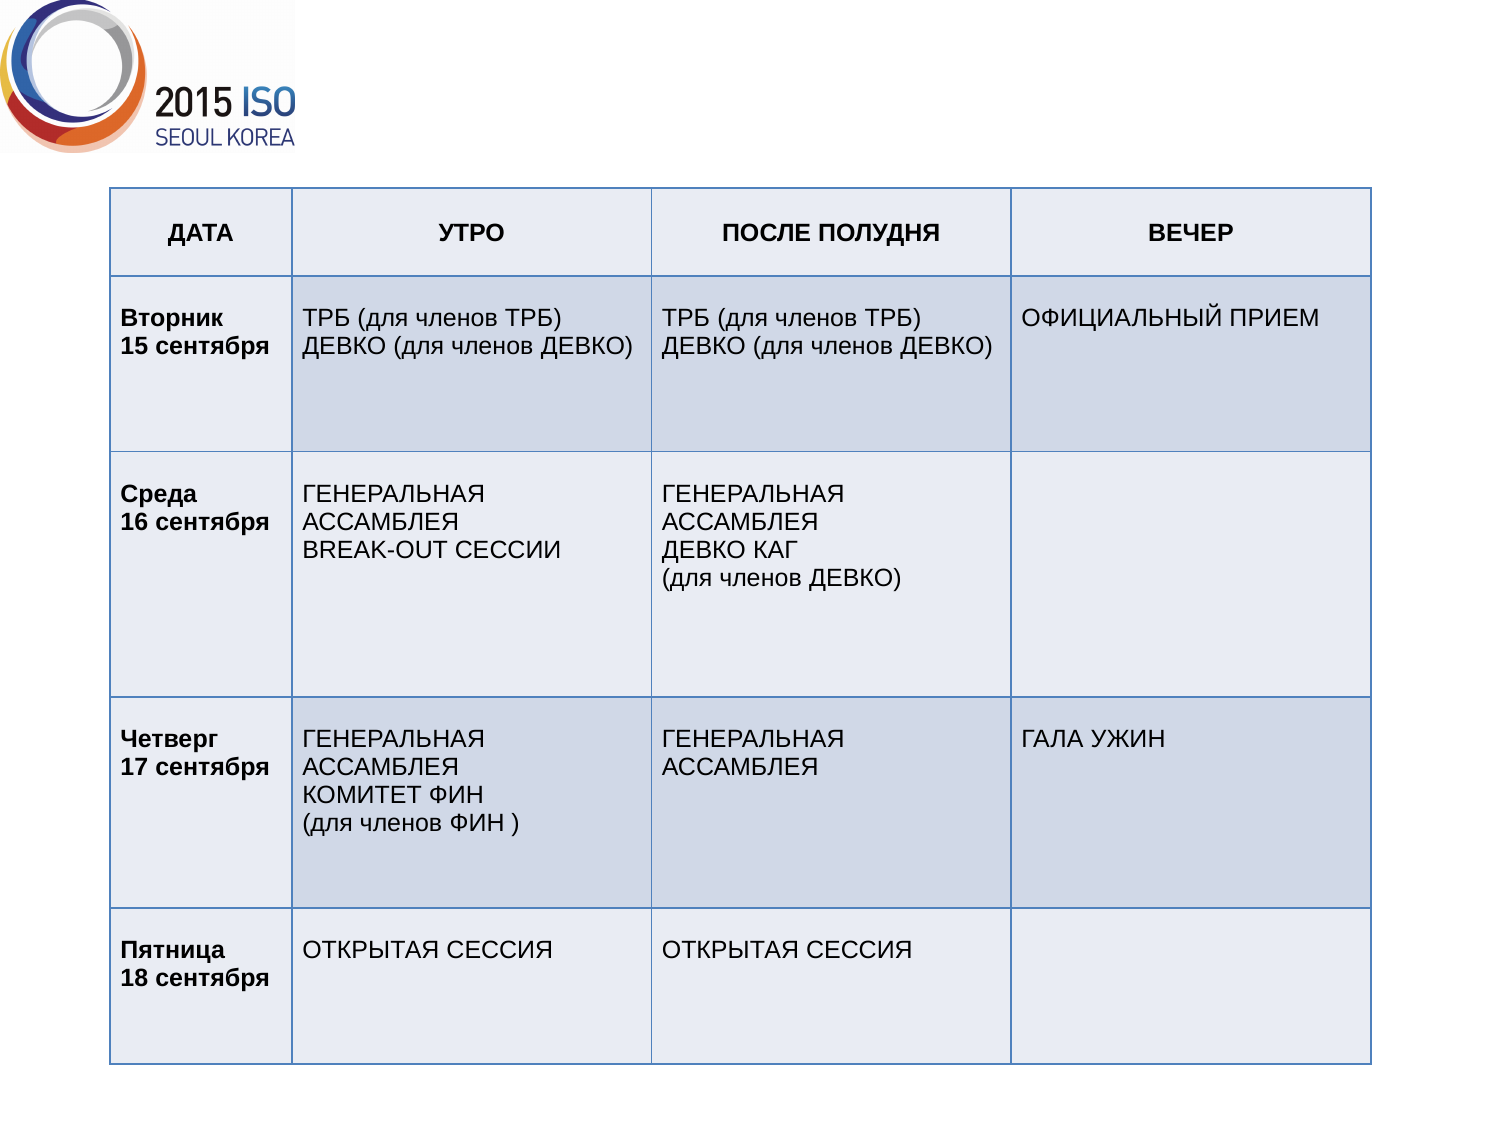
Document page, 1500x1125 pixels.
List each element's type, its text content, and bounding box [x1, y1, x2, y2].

table_cell ОФИЦИАЛЬНЫЙ ПРИЕМ [1012, 277, 1370, 451]
table_cell Среда 16 сентября [111, 452, 291, 696]
table_header ПОСЛЕ ПОЛУДНЯ [652, 189, 1010, 275]
table_cell [1012, 909, 1370, 1063]
picture [0, 0, 295, 153]
table_cell ГЕНЕРАЛЬНАЯ АССАМБЛЕЯ ДЕВКО КАГ (для членов ДЕВКО) [652, 452, 1010, 696]
table_cell ОТКРЫТАЯ СЕССИЯ [293, 909, 651, 1063]
table_cell Вторник 15 сентября [111, 277, 291, 451]
table_cell ГЕНЕРАЛЬНАЯ АССАМБЛЕЯ BREAK-OUT СЕССИИ [293, 452, 651, 696]
table_cell Четверг 17 сентября [111, 698, 291, 907]
table_cell Пятница 18 сентября [111, 909, 291, 1063]
table_header ДАТА [111, 189, 291, 275]
table_cell ГЕНЕРАЛЬНАЯ АССАМБЛЕЯ КОМИТЕТ ФИН (для членов ФИН ) [293, 698, 651, 907]
table_header ВЕЧЕР [1012, 189, 1370, 275]
table_cell ГАЛА УЖИН [1012, 698, 1370, 907]
table_cell ТРБ (для членов ТРБ) ДЕВКО (для членов ДЕВКО) [652, 277, 1010, 451]
table_header УТРО [293, 189, 651, 275]
table_cell [1012, 452, 1370, 696]
table_cell ТРБ (для членов ТРБ) ДЕВКО (для членов ДЕВКО) [293, 277, 651, 451]
table_cell ОТКРЫТАЯ СЕССИЯ [652, 909, 1010, 1063]
table_cell ГЕНЕРАЛЬНАЯ АССАМБЛЕЯ [652, 698, 1010, 907]
